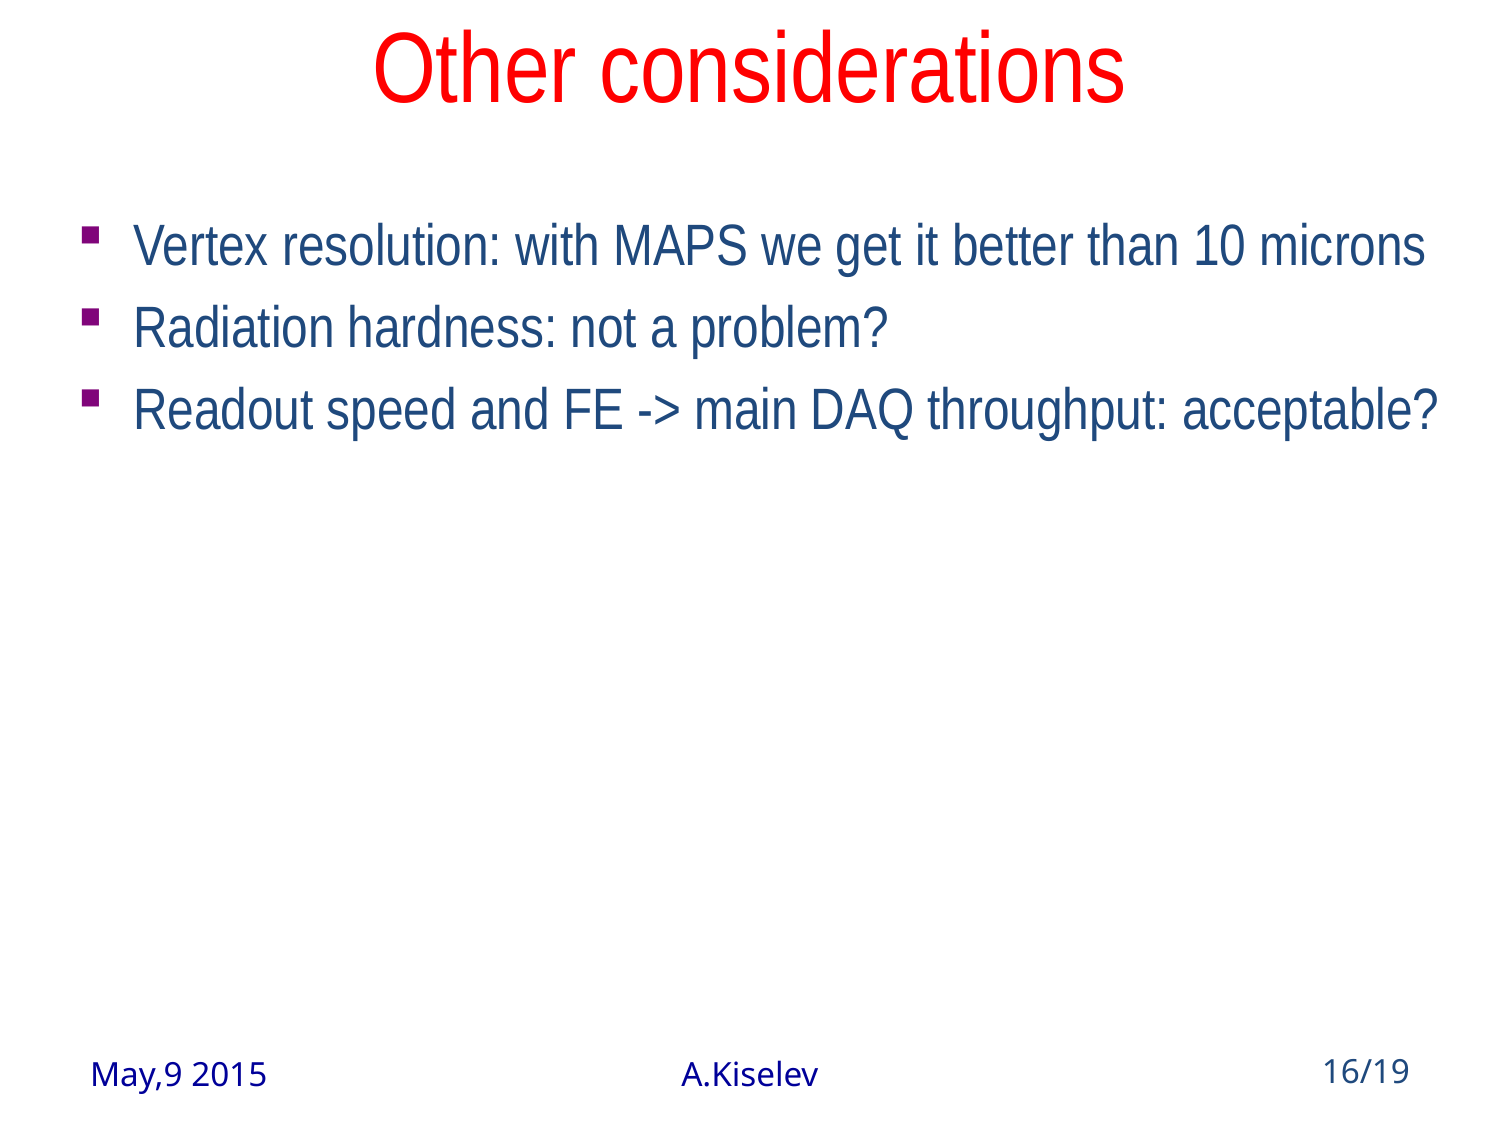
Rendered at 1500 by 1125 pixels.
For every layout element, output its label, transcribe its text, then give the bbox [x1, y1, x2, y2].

text_box Vertex resolution: with MAPS we get it better than 10 microns Radiation hardness: not a problem? Readout speed and FE -> main DAQ throughput: acceptable? [62, 200, 1488, 450]
title Other considerations [0, 0, 1500, 125]
footer A.Kiselev [512, 1042, 988, 1103]
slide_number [75, 1042, 425, 1103]
slide_number 16/19 [1074, 1042, 1425, 1103]
